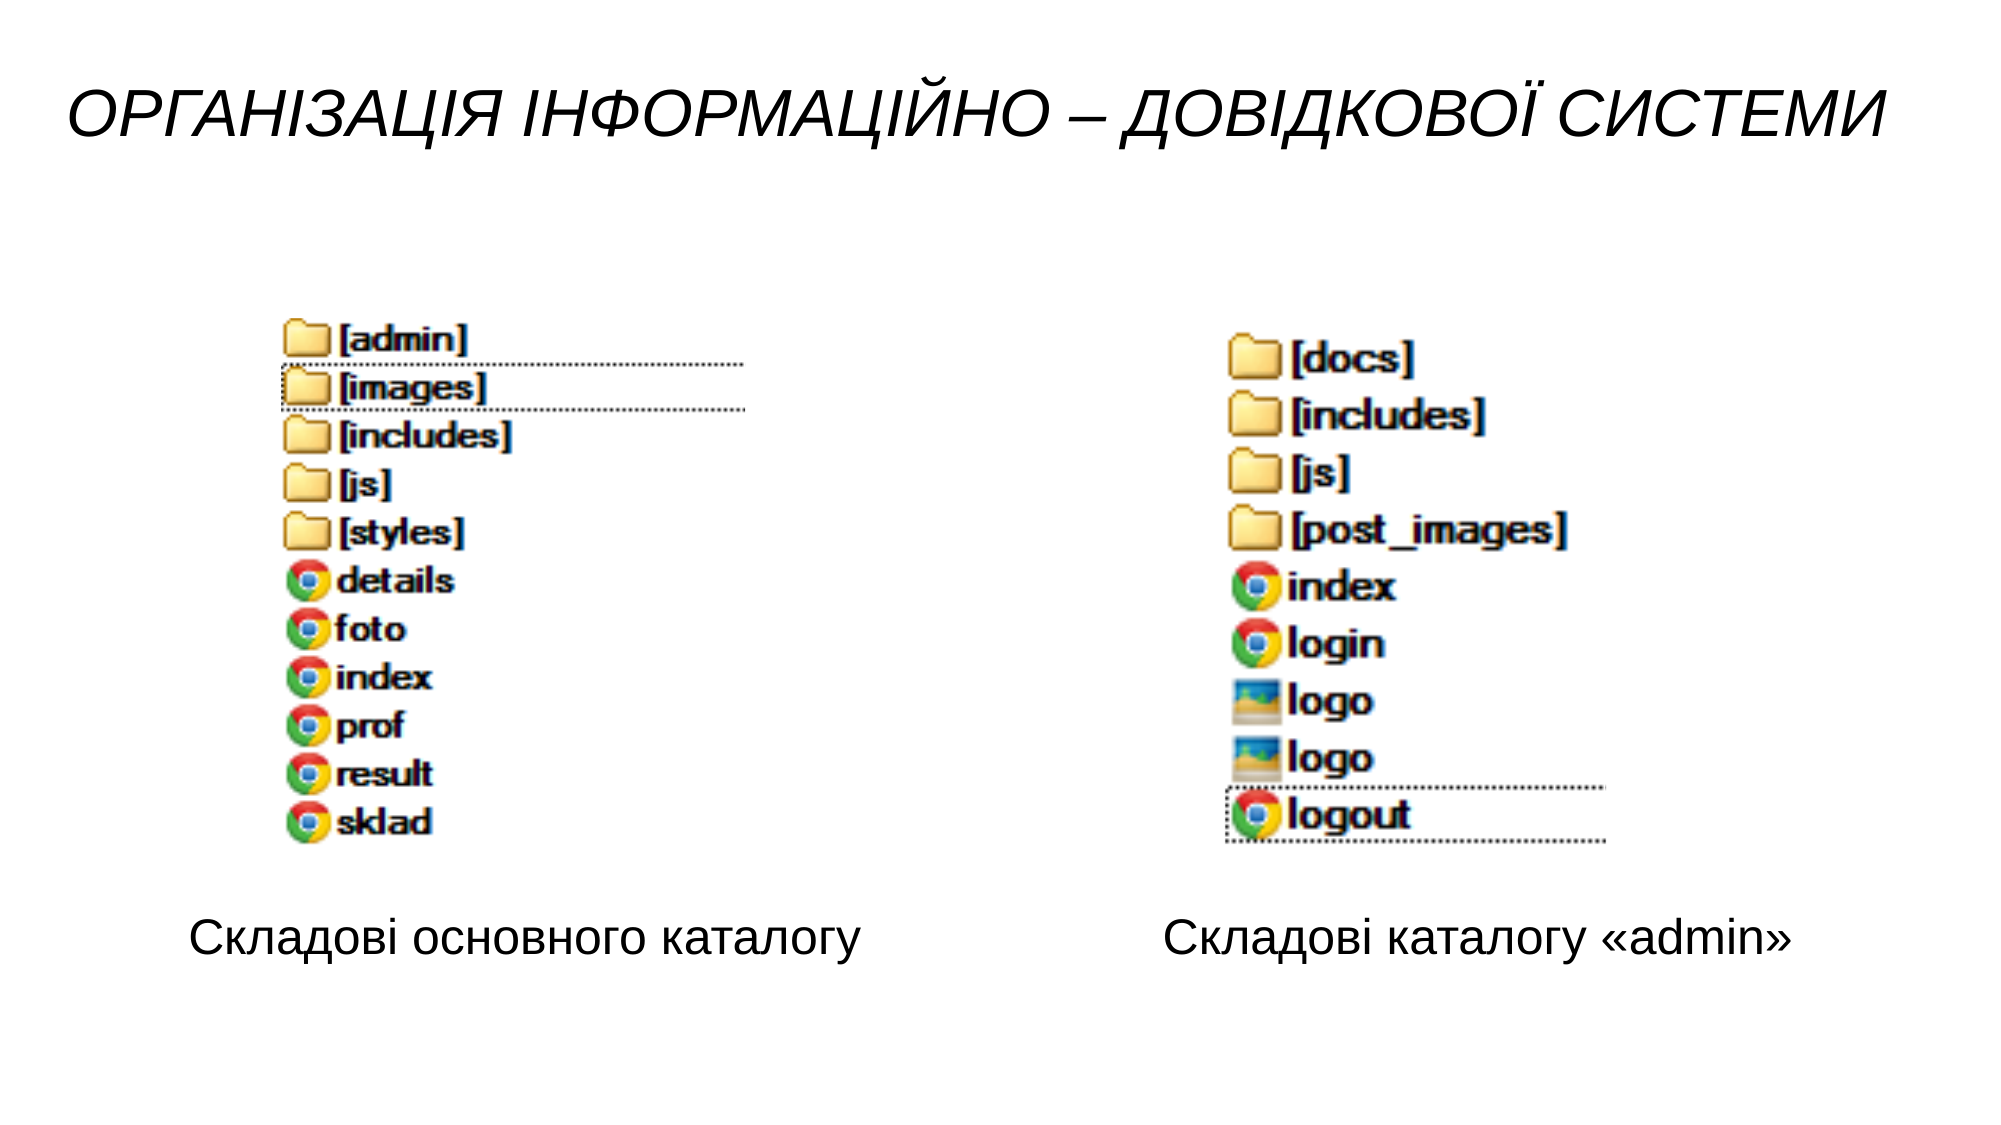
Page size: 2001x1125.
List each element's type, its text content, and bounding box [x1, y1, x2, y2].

text_box ОРГАНІЗАЦІЯ ІНФОРМАЦІЙНО – ДОВІДКОВОЇ СИСТЕМИ [52, 61, 1953, 157]
text_box Складові основного каталогу [173, 896, 877, 972]
picture [281, 318, 746, 866]
picture [1224, 330, 1607, 854]
text_box Складові каталогу «admin» [1147, 896, 1808, 972]
